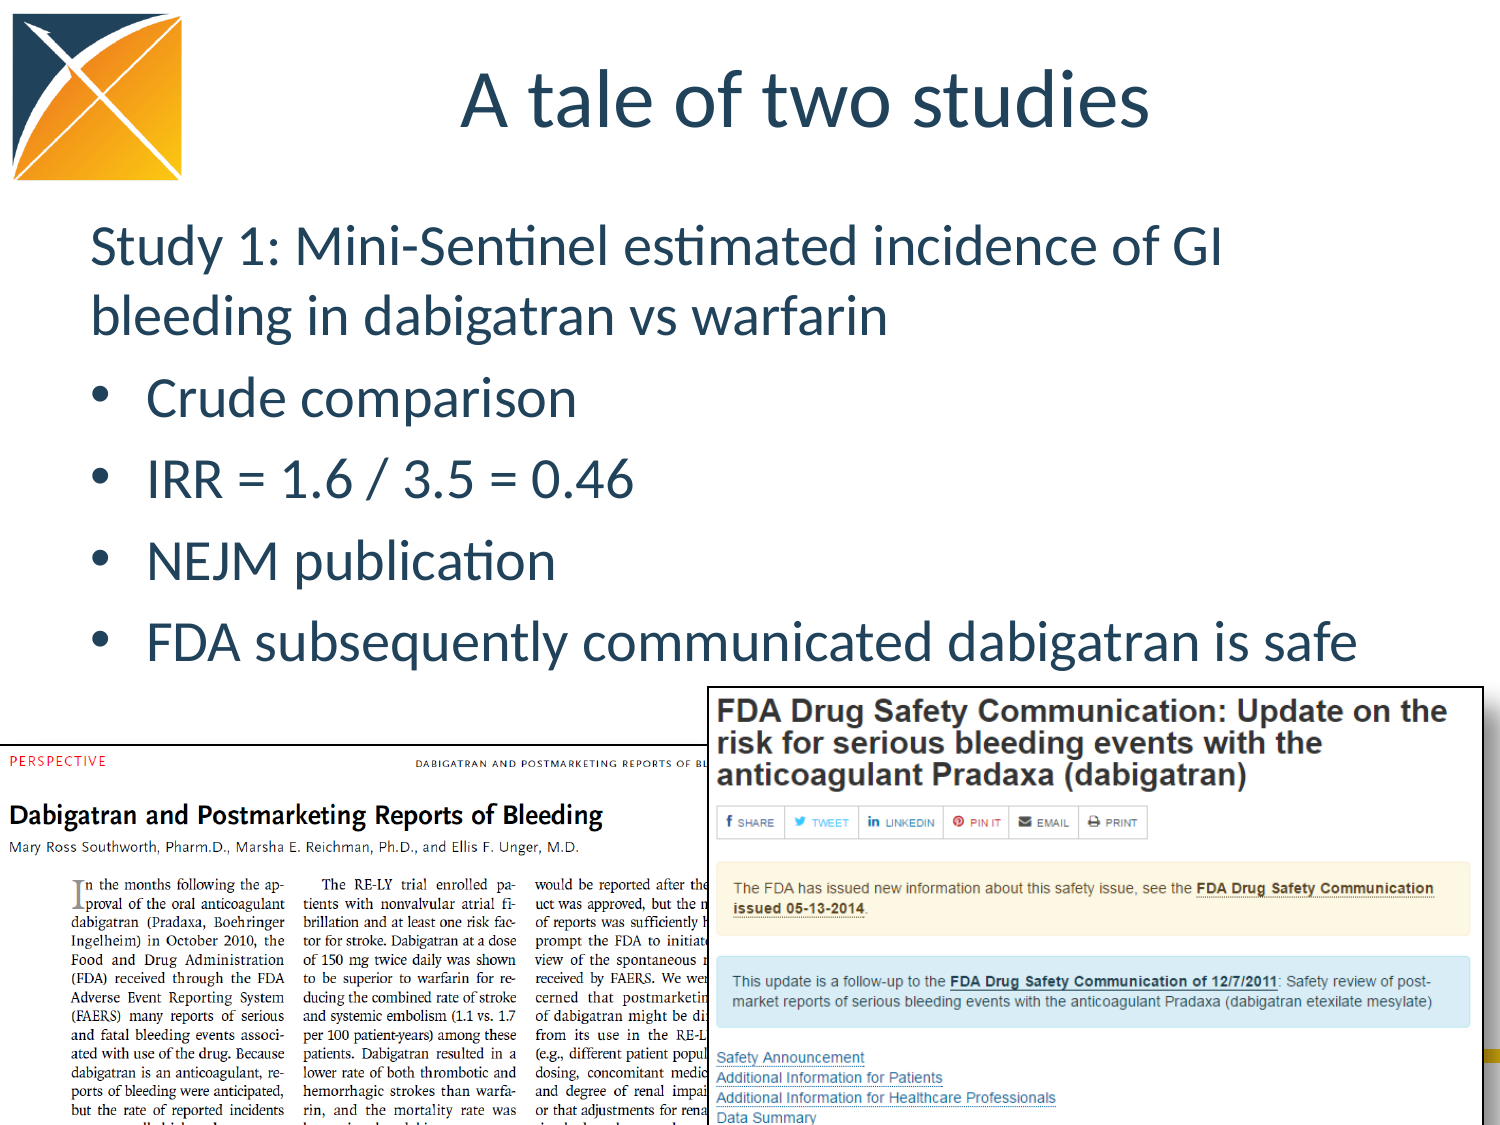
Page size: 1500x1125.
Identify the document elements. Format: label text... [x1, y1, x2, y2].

title A tale of two studies [187, 24, 1425, 163]
list Study 1: Mini-Sentinel estimated incidence of GI bleeding in dabigatran vs warfarin Crude comparison IRR = 1.6 / 3.5 = 0.46 NEJM publication FDA subsequently communicated dabigatran is safe [75, 200, 1425, 742]
picture [0, 0, 206, 200]
picture [0, 687, 1483, 1125]
